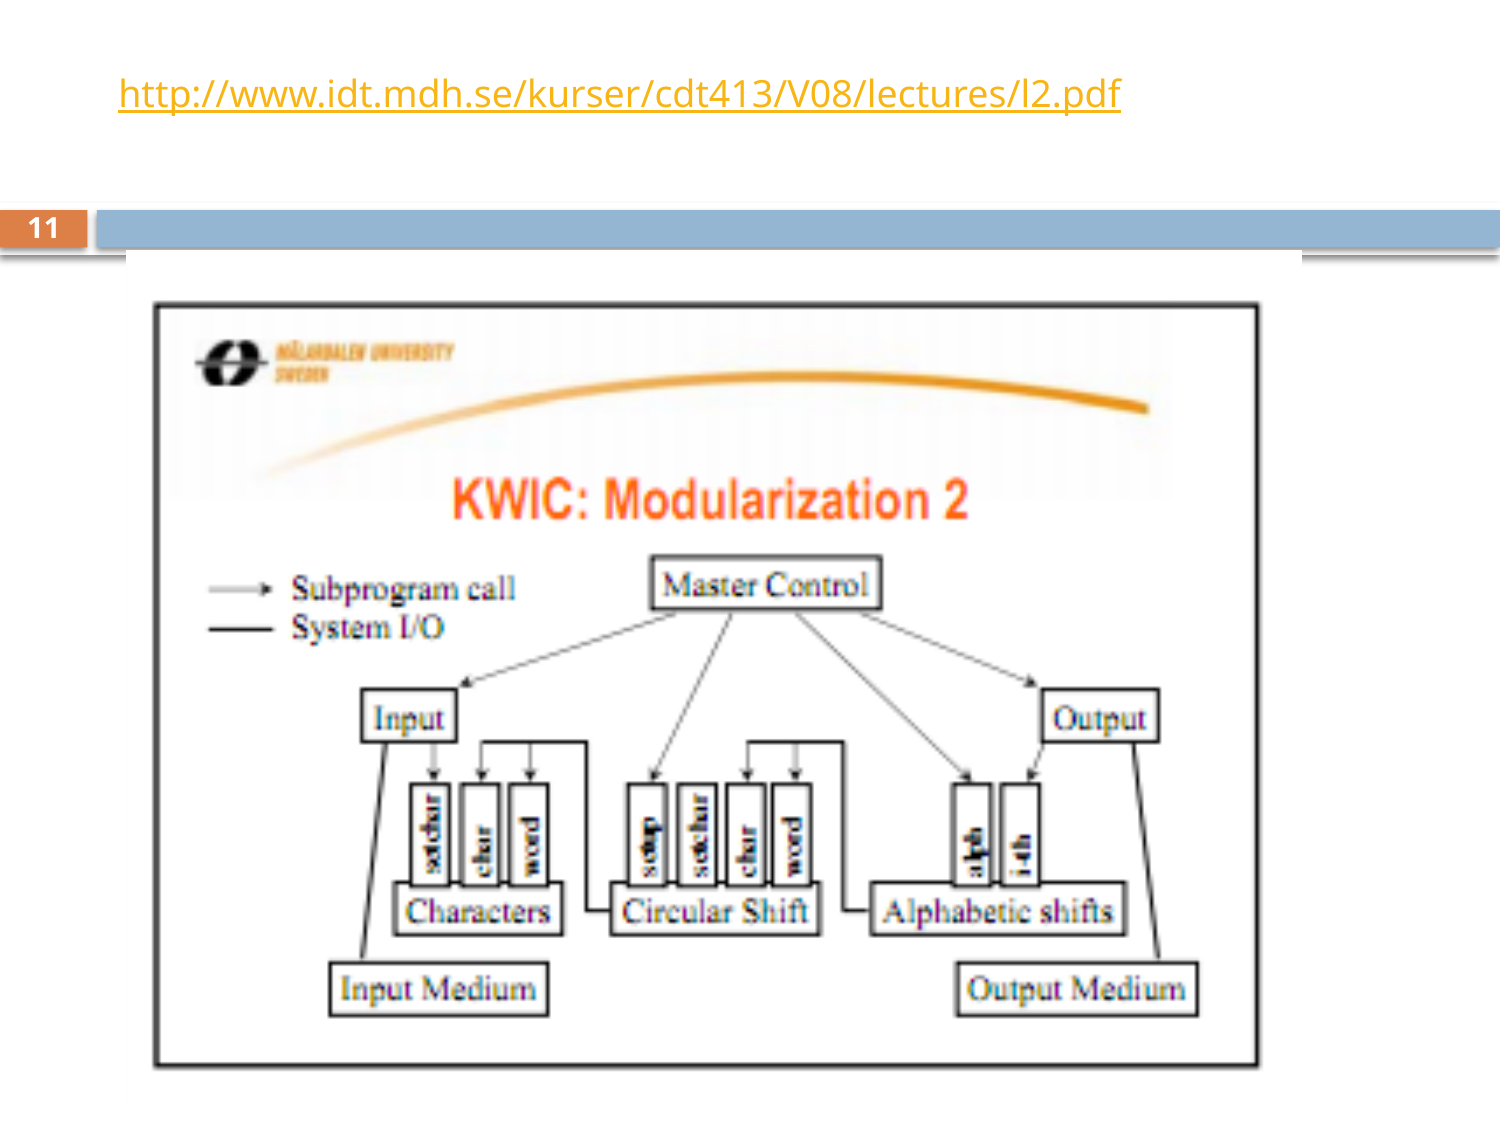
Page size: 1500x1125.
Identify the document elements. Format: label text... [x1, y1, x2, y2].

slide_number 11 [0, 208, 88, 249]
picture [126, 250, 1302, 1110]
text_box http://www.idt.mdh.se/kurser/cdt413/V08/lectures/l2.pdf [103, 62, 1441, 128]
